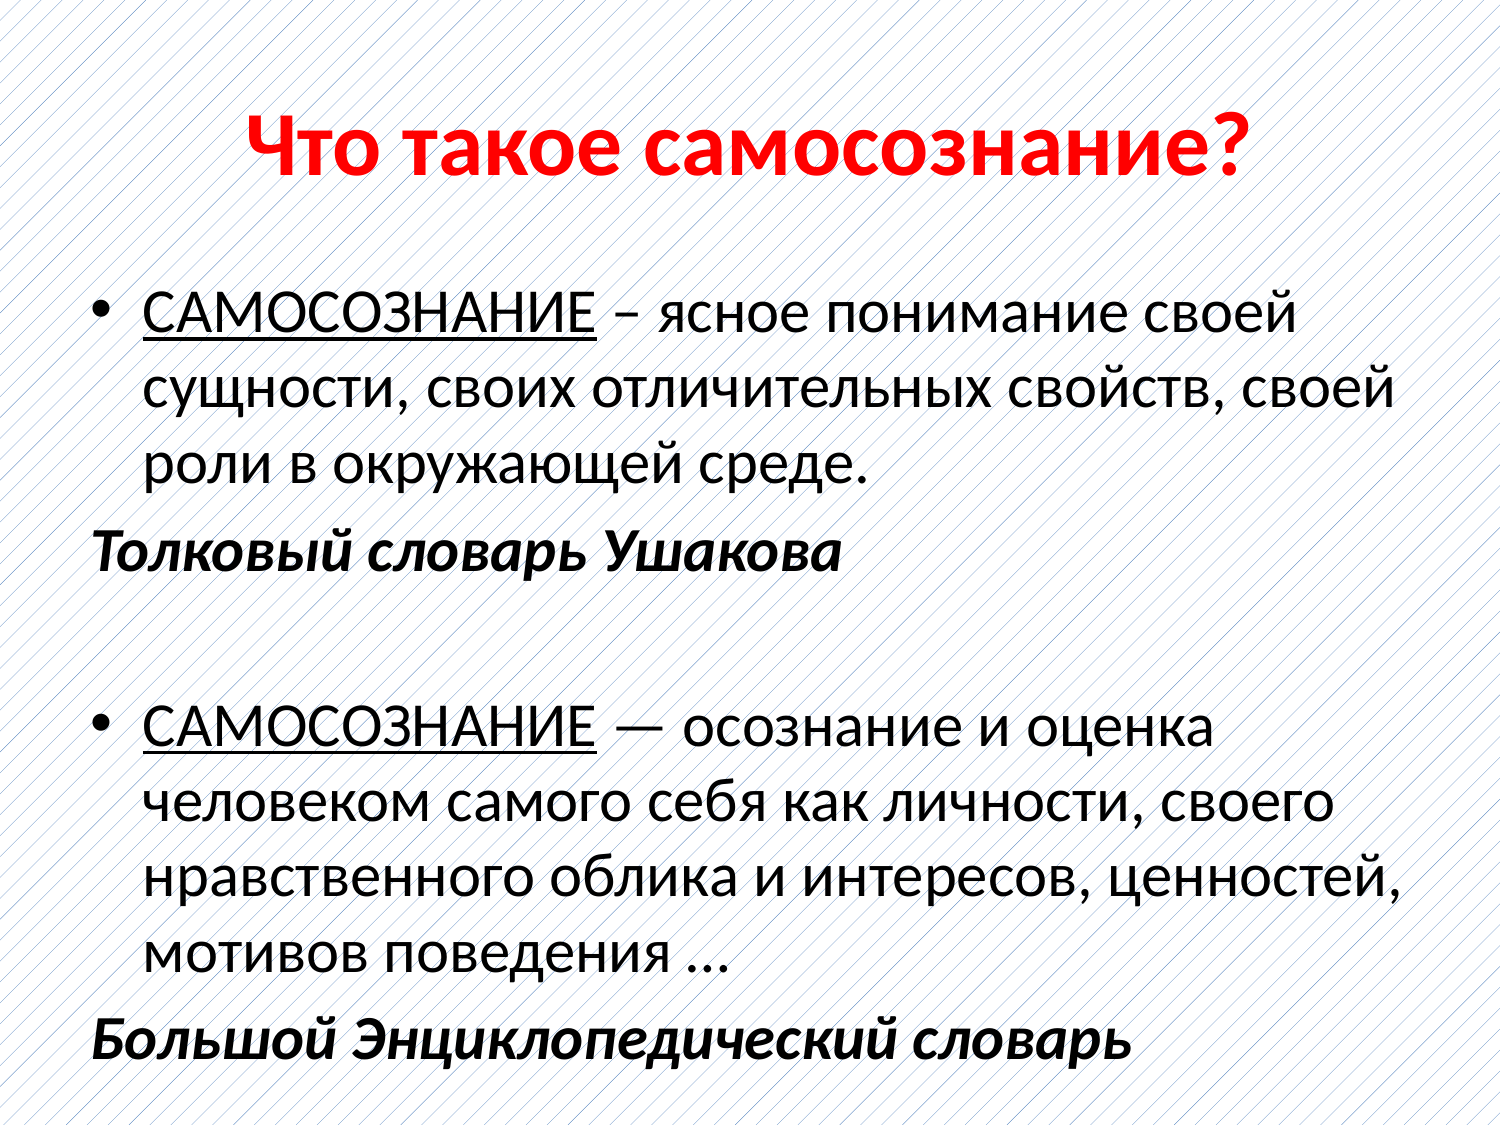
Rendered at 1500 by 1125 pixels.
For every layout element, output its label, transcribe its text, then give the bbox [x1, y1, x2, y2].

list САМОСОЗНАНИЕ – ясное понимание своей сущности, своих отличительных свойств, своей роли в окружающей среде. Толковый словарь Ушакова САМОСОЗНАНИЕ — осознание и оценка человеком самого себя как личности, своего нравственного облика и интересов, ценностей, мотивов поведения … Большой Энциклопедический словарь [75, 262, 1425, 1083]
title Что такое самосознание? [75, 45, 1425, 233]
